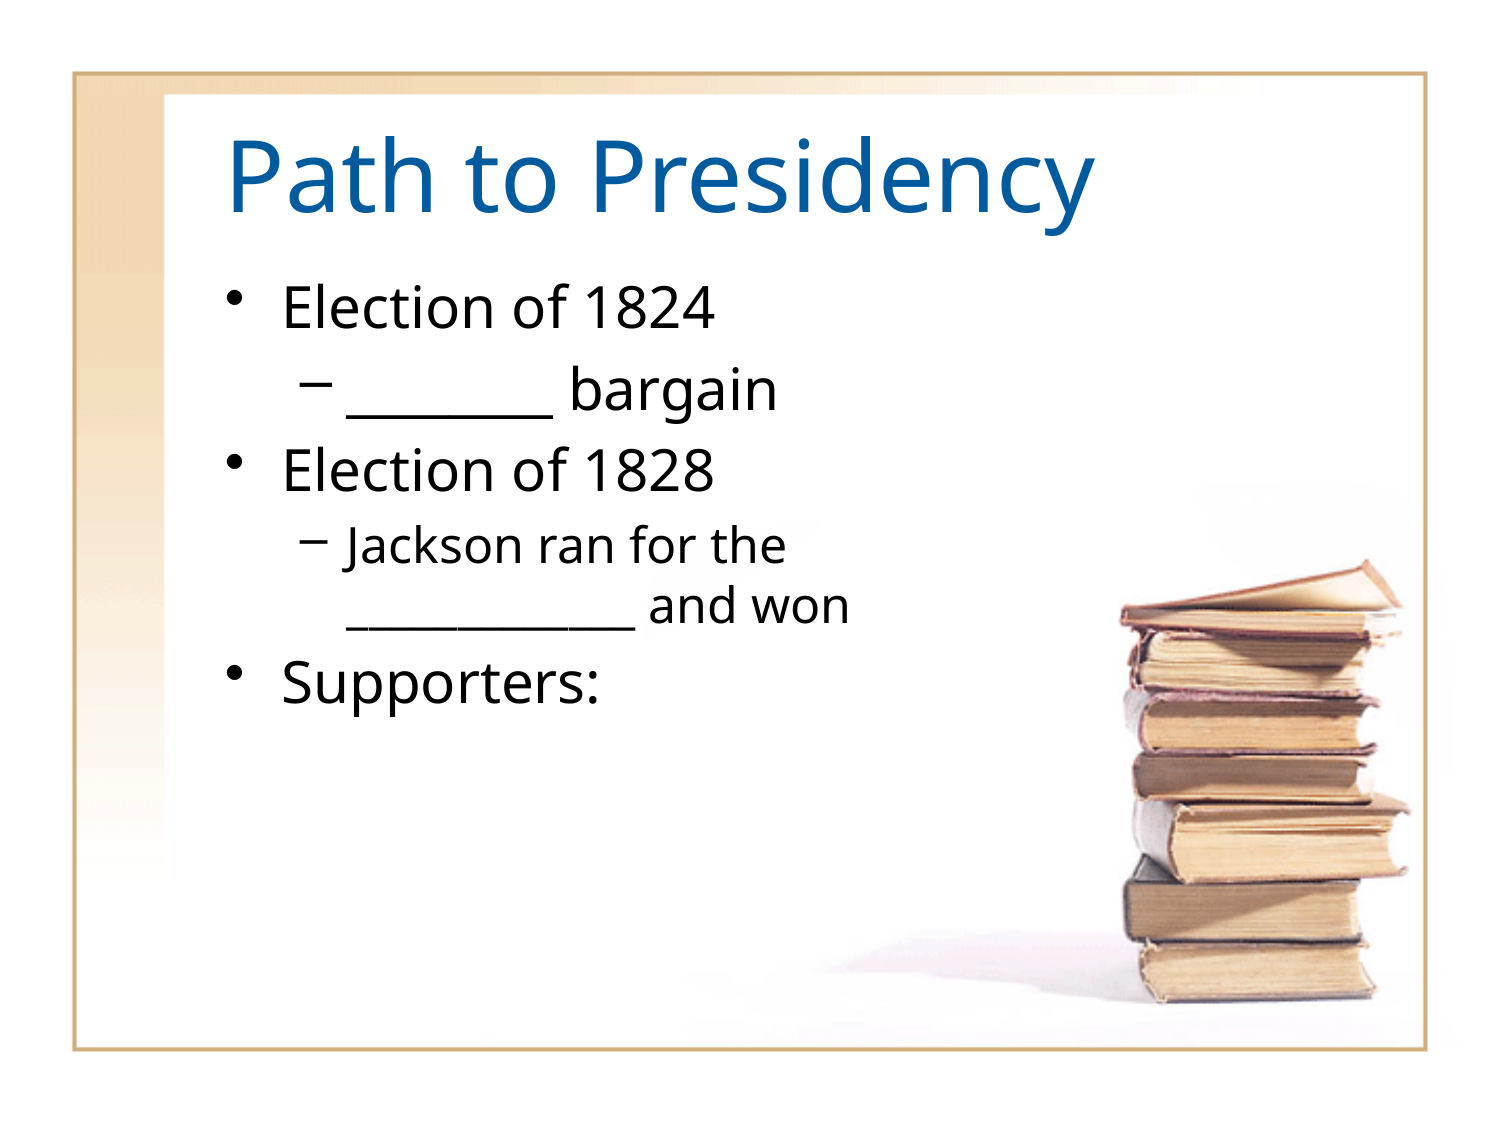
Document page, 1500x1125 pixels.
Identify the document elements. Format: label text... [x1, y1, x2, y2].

list Election of 1824 ________ bargain Election of 1828 Jackson ran for the _____________ and won Supporters: [209, 262, 1073, 1006]
picture [0, 0, 1500, 1125]
title Path to Presidency [209, 112, 1373, 233]
